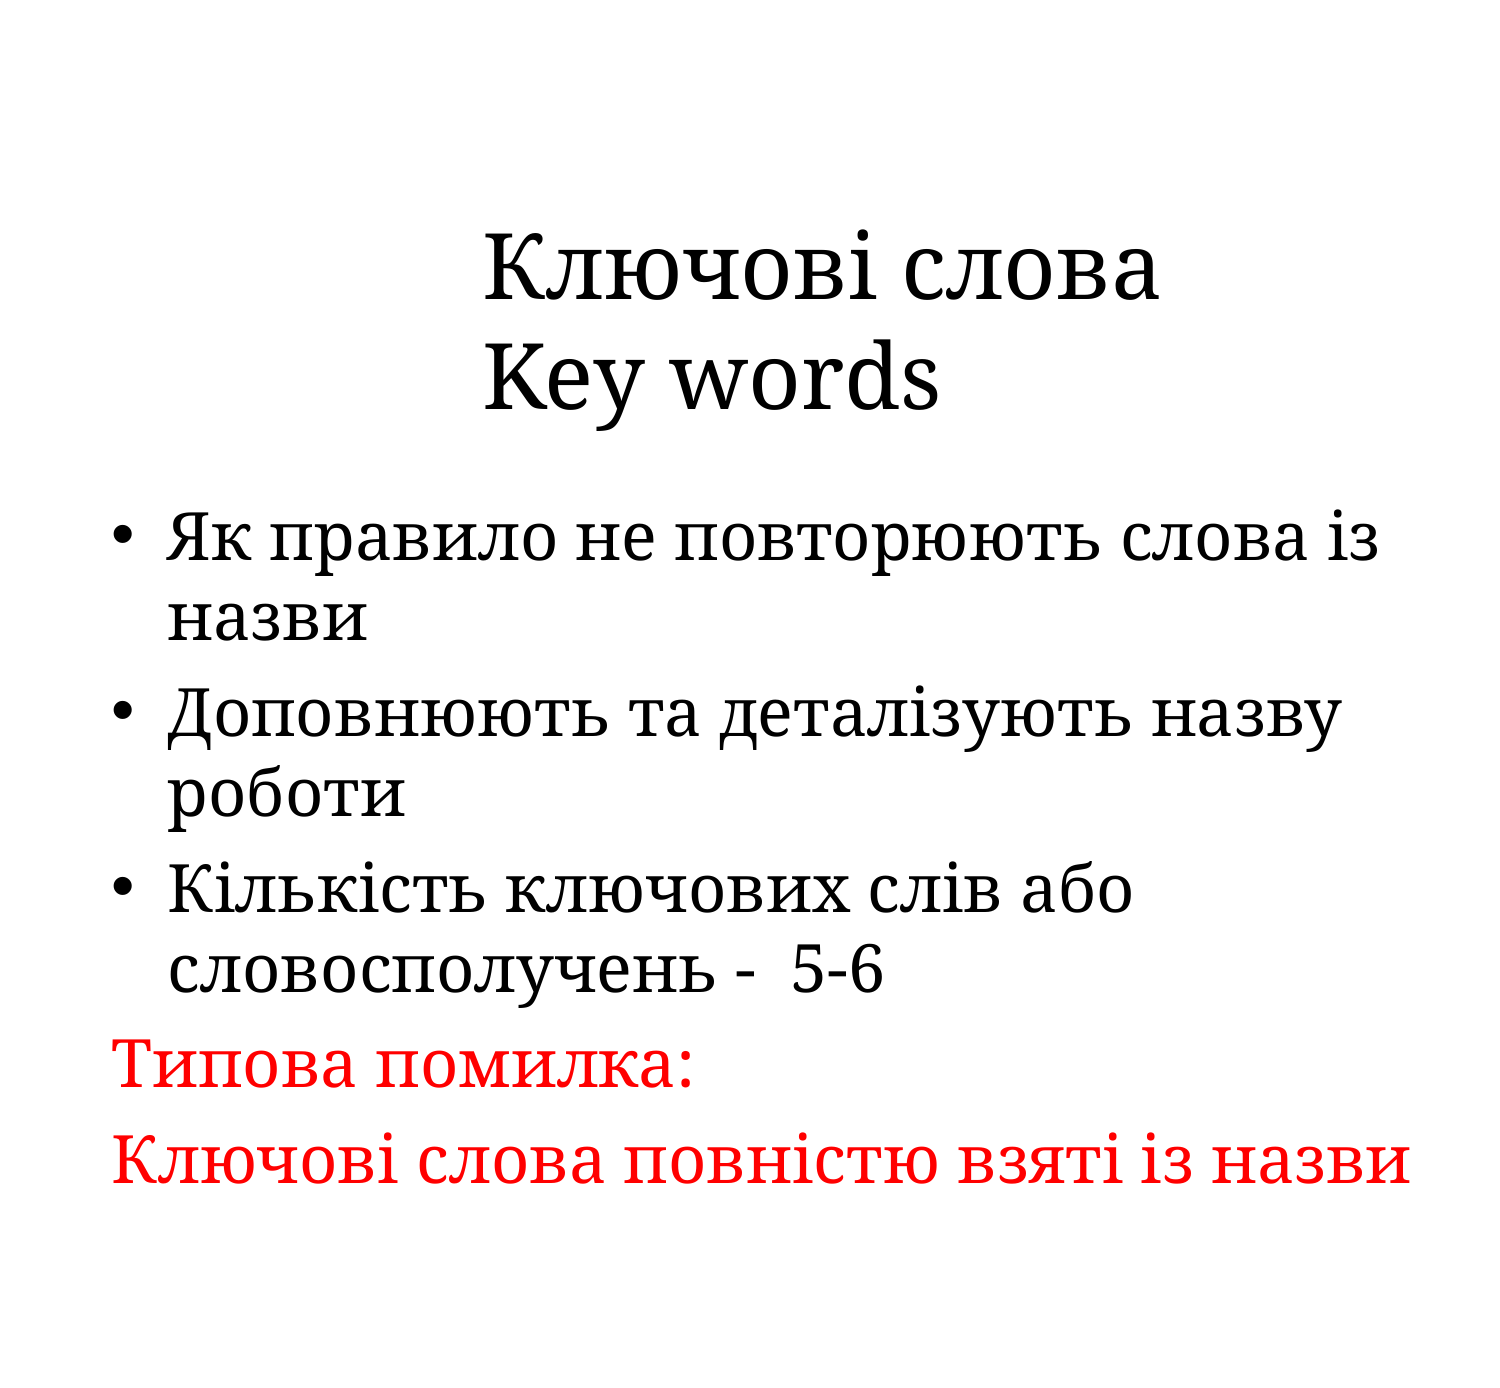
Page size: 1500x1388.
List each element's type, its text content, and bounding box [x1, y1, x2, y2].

text_box Як правило не повторюють слова із назви Доповнюють та деталізують назву роботи Кількість ключових слів або словосполучень - 5-6 Типова помилка: Ключові слова повністю взяті із назви [109, 493, 1425, 1198]
text_box Ключові слова Key words [7, 168, 1482, 428]
